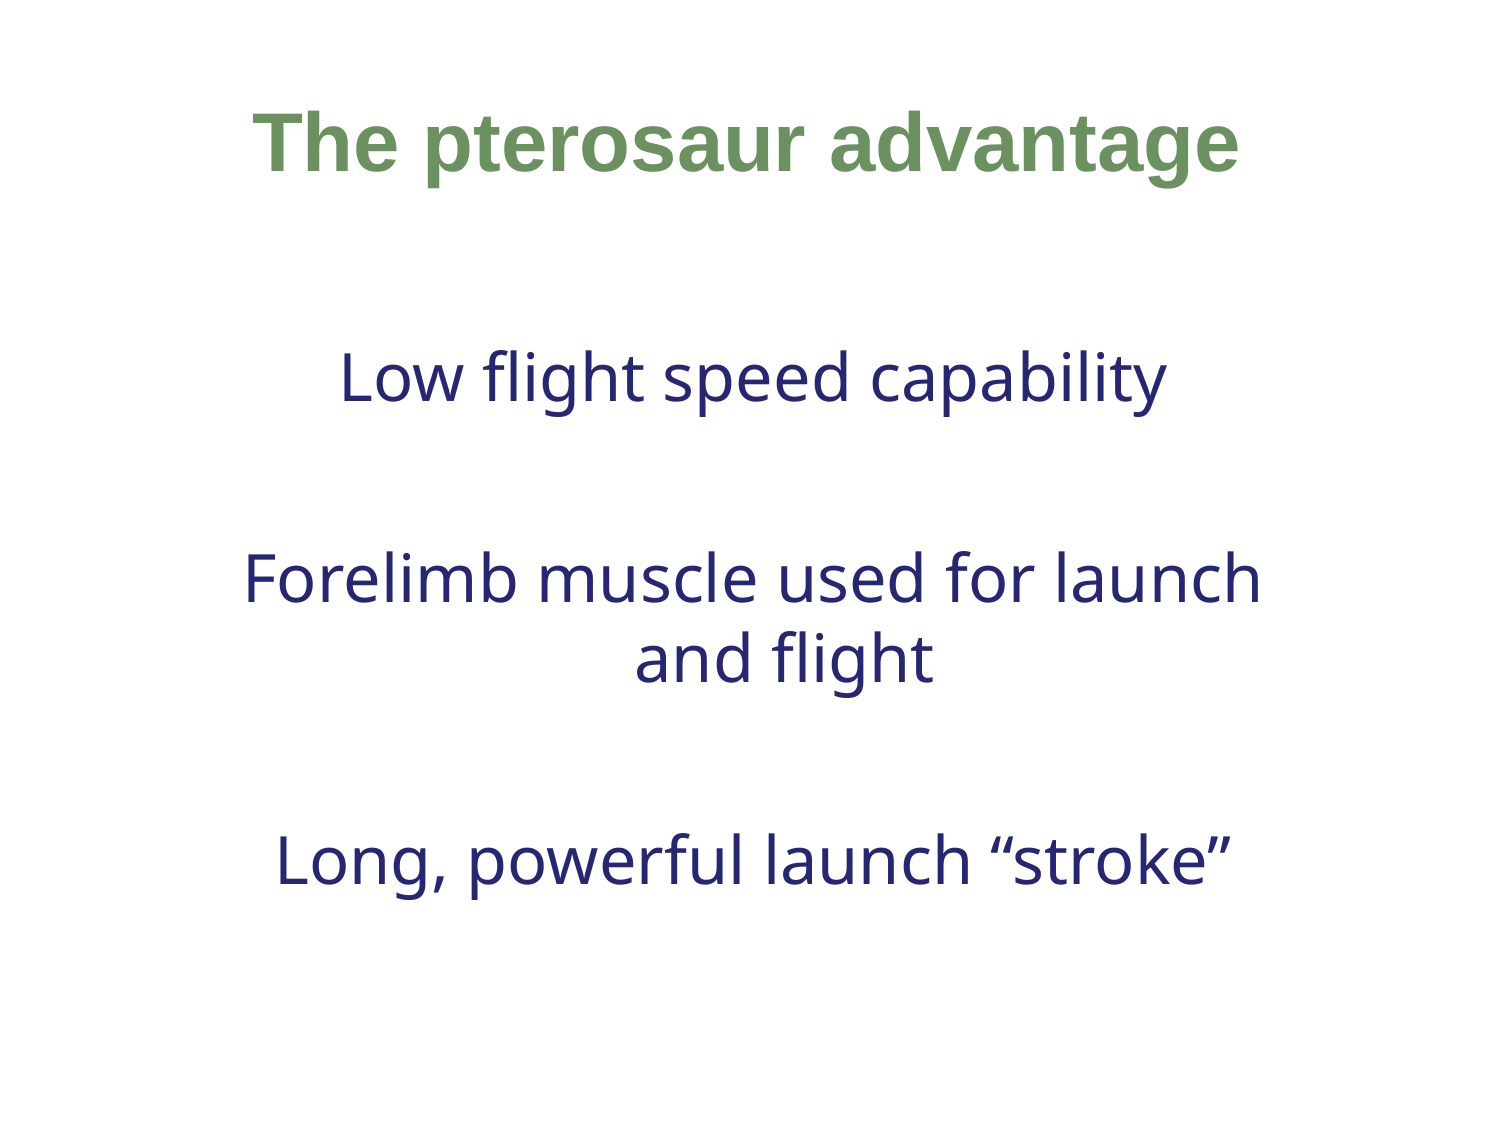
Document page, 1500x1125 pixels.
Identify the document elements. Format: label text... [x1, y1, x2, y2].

title The pterosaur advantage [74, 14, 1426, 263]
list Low flight speed capability Forelimb muscle used for launch and flight Long, powerful launch “stroke” [215, 326, 1285, 942]
